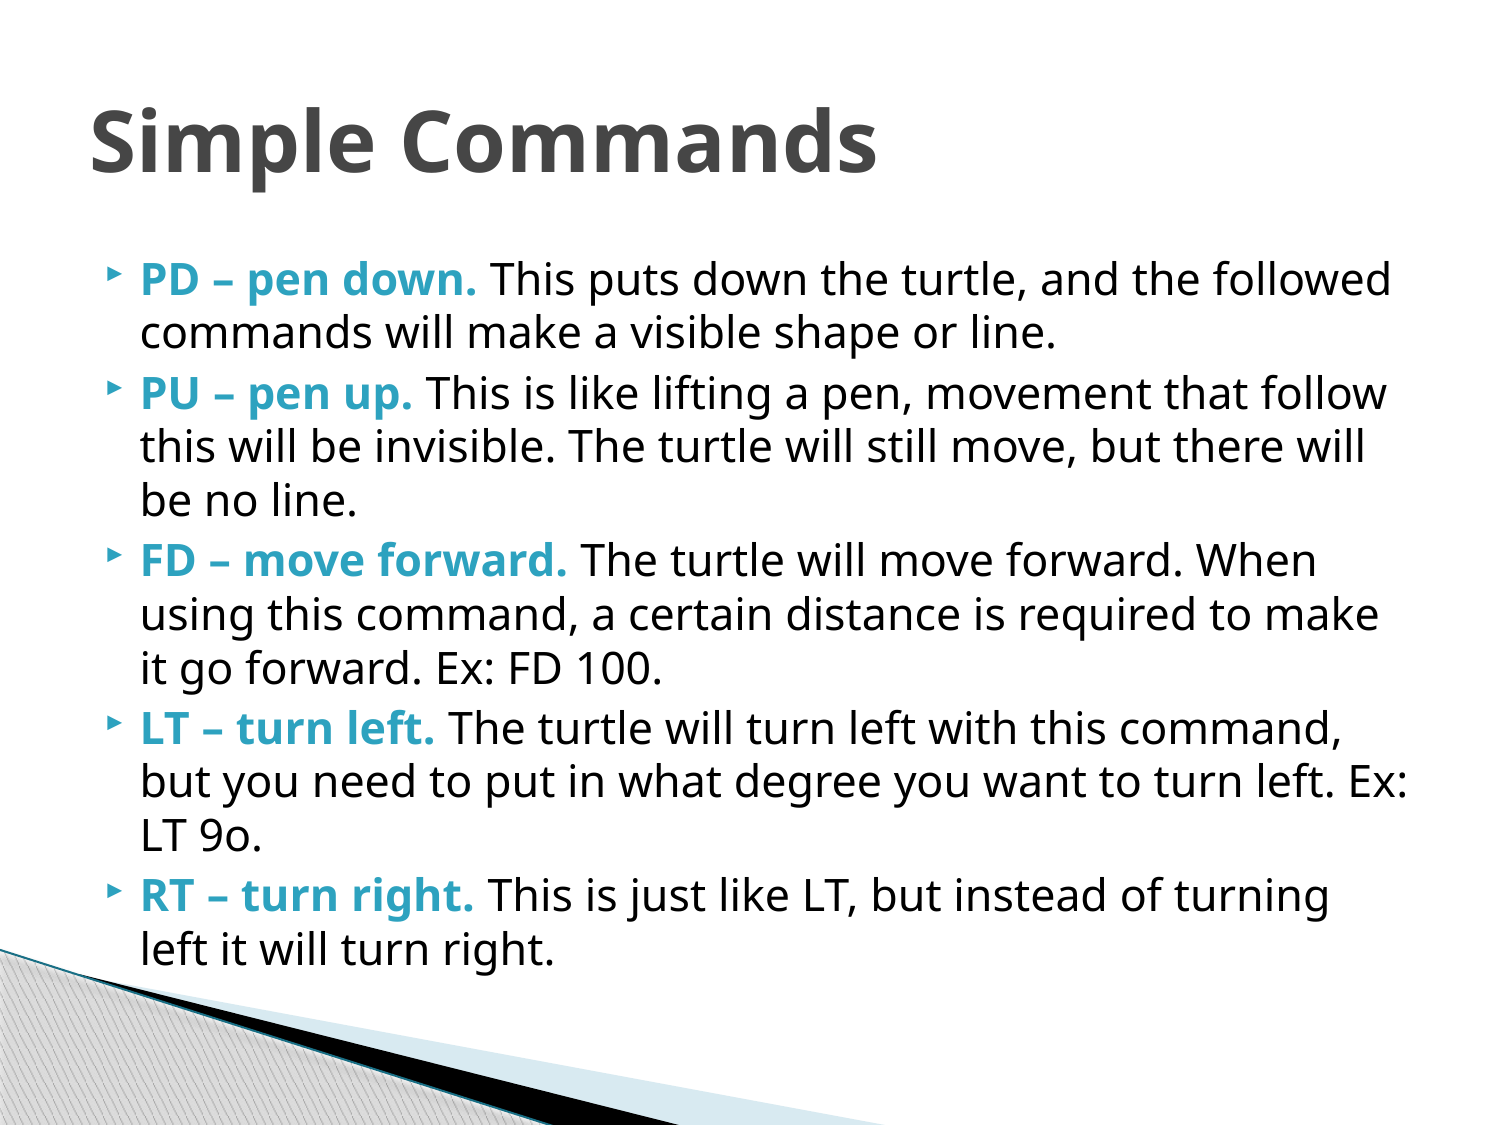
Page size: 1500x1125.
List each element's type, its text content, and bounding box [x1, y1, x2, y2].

title Simple Commands [75, 45, 1425, 233]
list PD – pen down. This puts down the turtle, and the followed commands will make a visible shape or line. PU – pen up. This is like lifting a pen, movement that follow this will be invisible. The turtle will still move, but there will be no line. FD – move forward. The turtle will move forward. When using this command, a certain distance is required to make it go forward. Ex: FD 100. LT – turn left. The turtle will turn left with this command, but you need to put in what degree you want to turn left. Ex: LT 9o. RT – turn right. This is just like LT, but instead of turning left it will turn right. [75, 243, 1425, 986]
